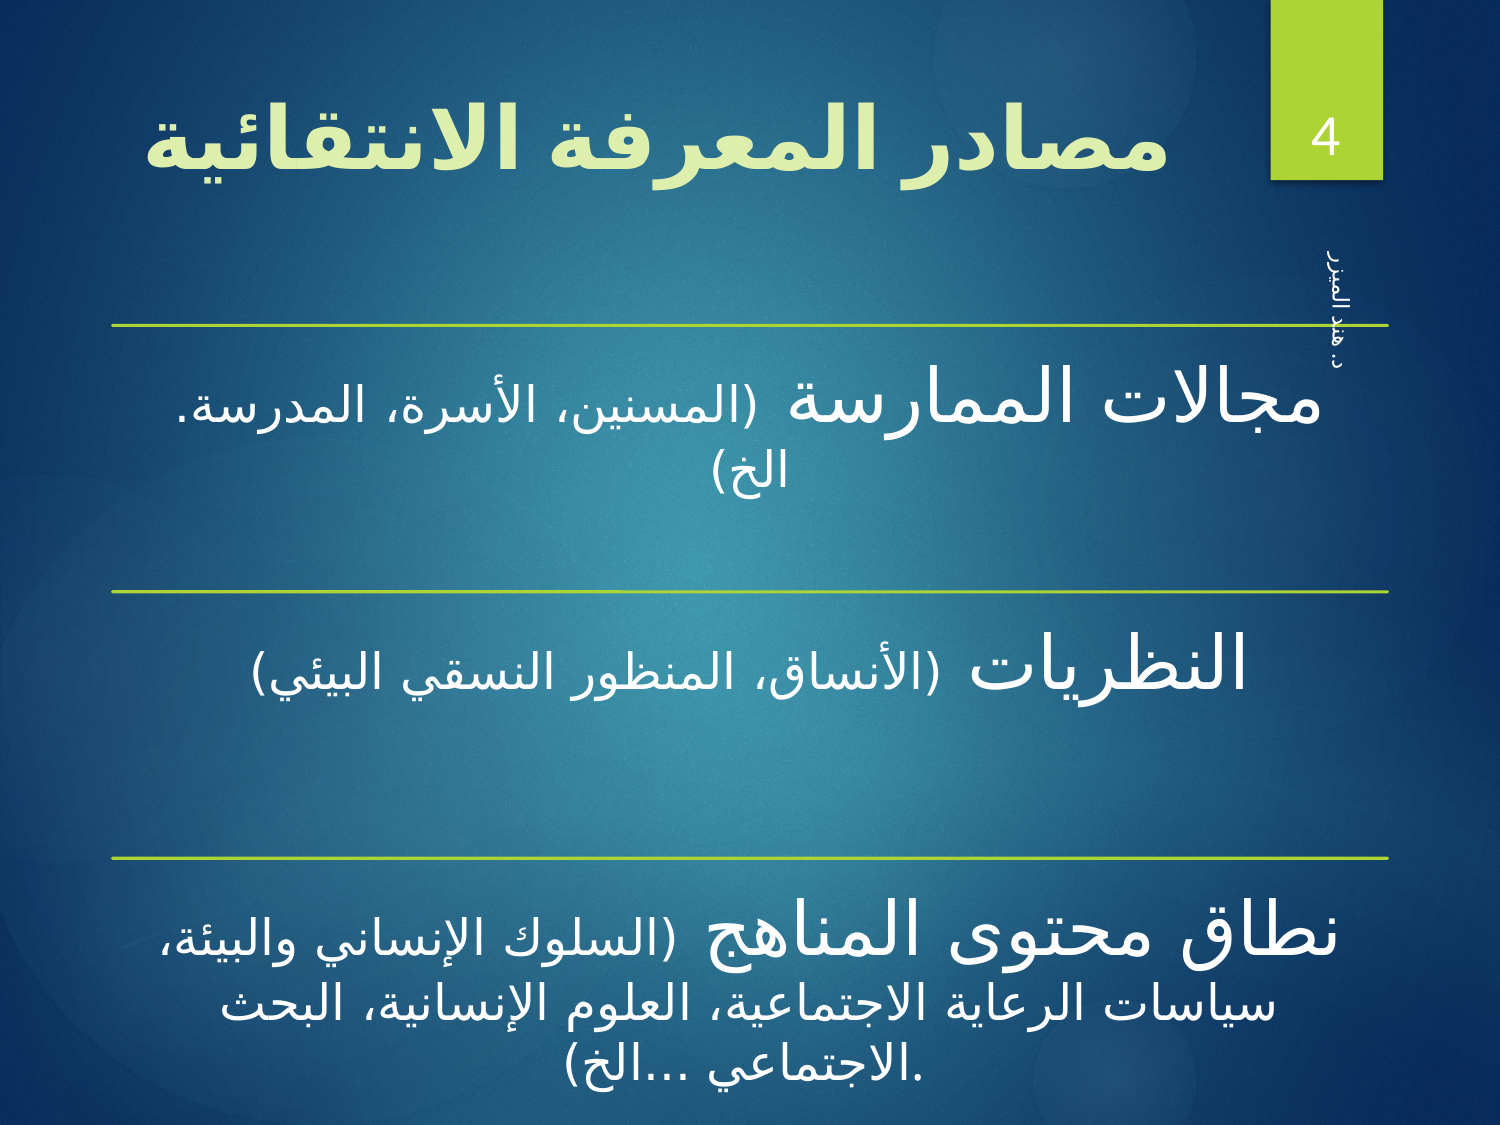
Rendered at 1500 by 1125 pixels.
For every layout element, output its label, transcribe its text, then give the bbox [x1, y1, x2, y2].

slide_number 4 [1273, 48, 1378, 175]
footer د. هند الميزر [1320, 237, 1358, 323]
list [112, 324, 1388, 1125]
title مصادر المعرفة الانتقائية [79, 74, 1237, 304]
